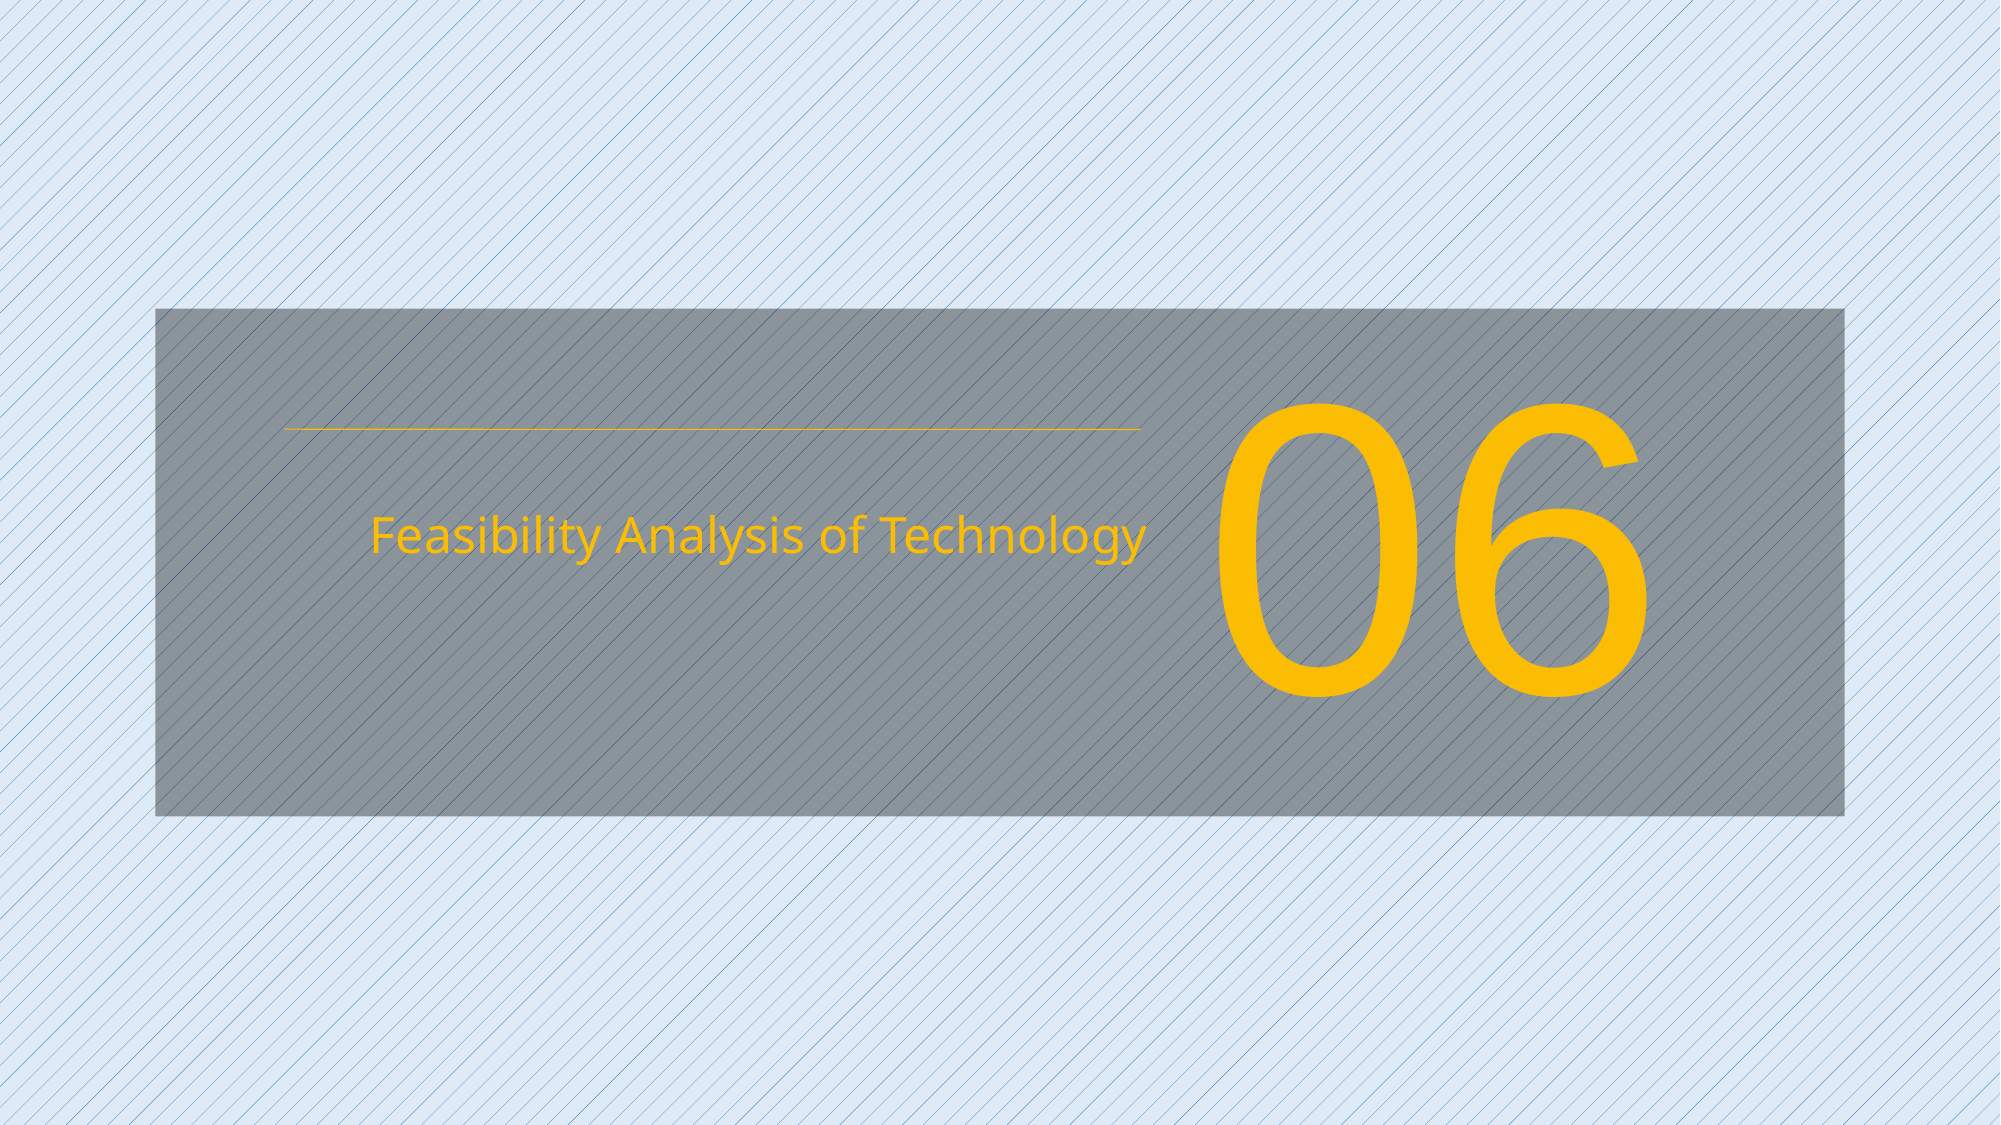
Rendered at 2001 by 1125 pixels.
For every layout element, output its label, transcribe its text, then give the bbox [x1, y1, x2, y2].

text_box 06 [1188, 268, 1781, 788]
text_box Feasibility Analysis of Technology [194, 484, 1163, 573]
